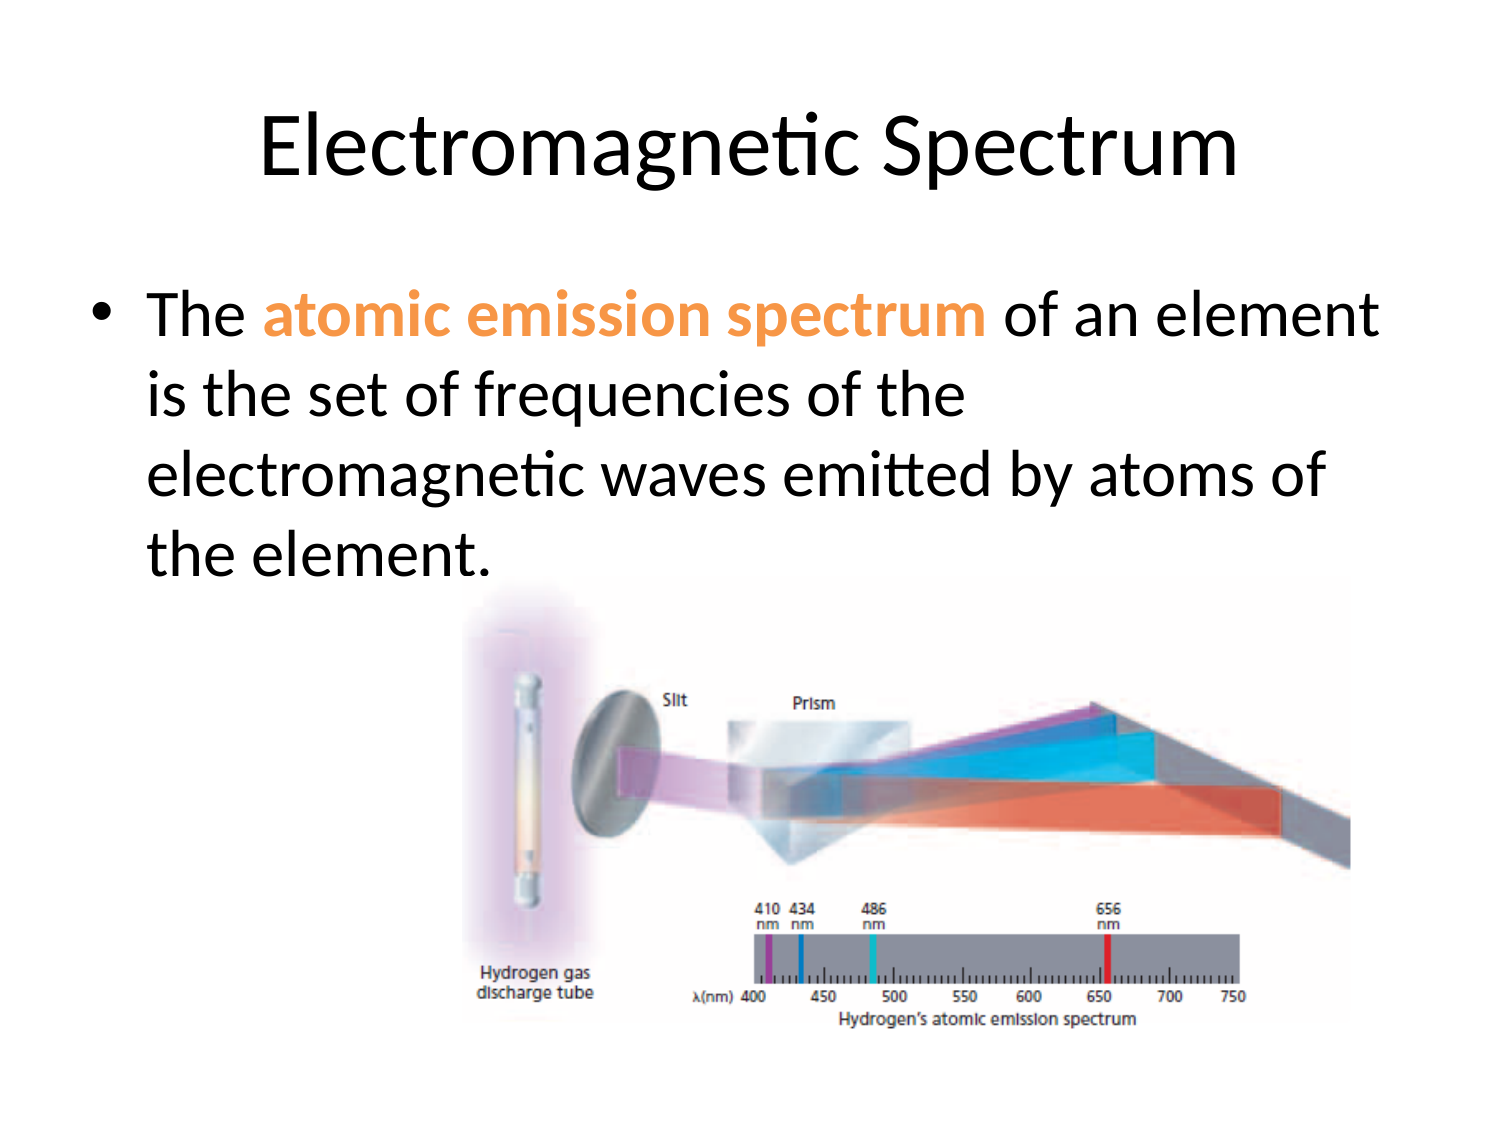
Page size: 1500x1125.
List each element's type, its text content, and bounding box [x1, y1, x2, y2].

picture [462, 576, 1364, 1033]
list The atomic emission spectrum of an element is the set of frequencies of the electromagnetic waves emitted by atoms of the element. [75, 262, 1425, 1005]
title Electromagnetic Spectrum [75, 45, 1425, 233]
